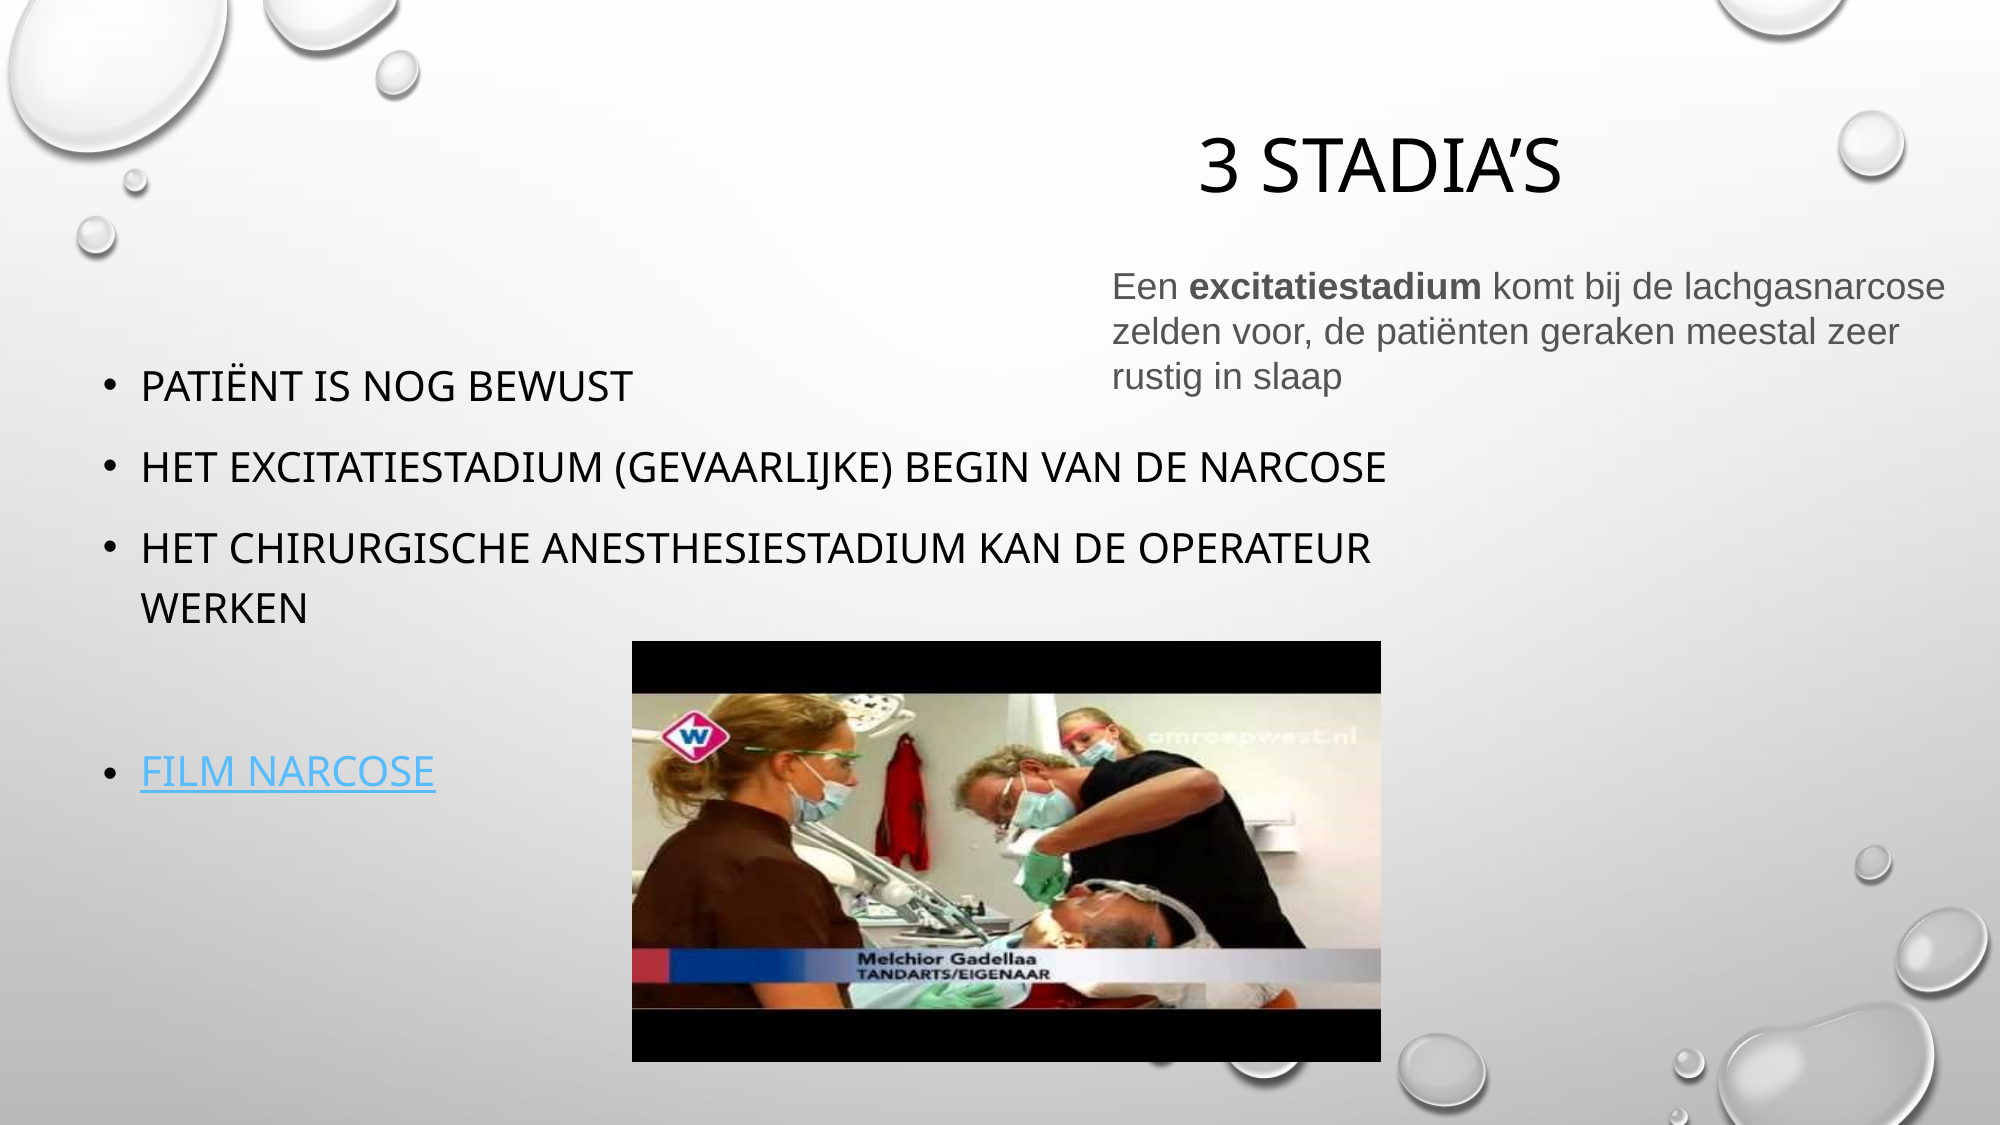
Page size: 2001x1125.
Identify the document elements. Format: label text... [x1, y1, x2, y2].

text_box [631, 640, 1382, 1063]
list Patiënt is nog bewust Het excitatiestadium (gevaarlijke) begin van de narcose Het chirurgische anesthesiestadium kan de operateur werken Film narcose [87, 342, 1475, 939]
title 3 stadia’s [531, 37, 2000, 299]
picture [0, 0, 2000, 1125]
text_box Een excitatiestadium komt bij de lachgasnarcose zelden voor, de patiënten geraken meestal zeer rustig in slaap [1097, 254, 2000, 405]
